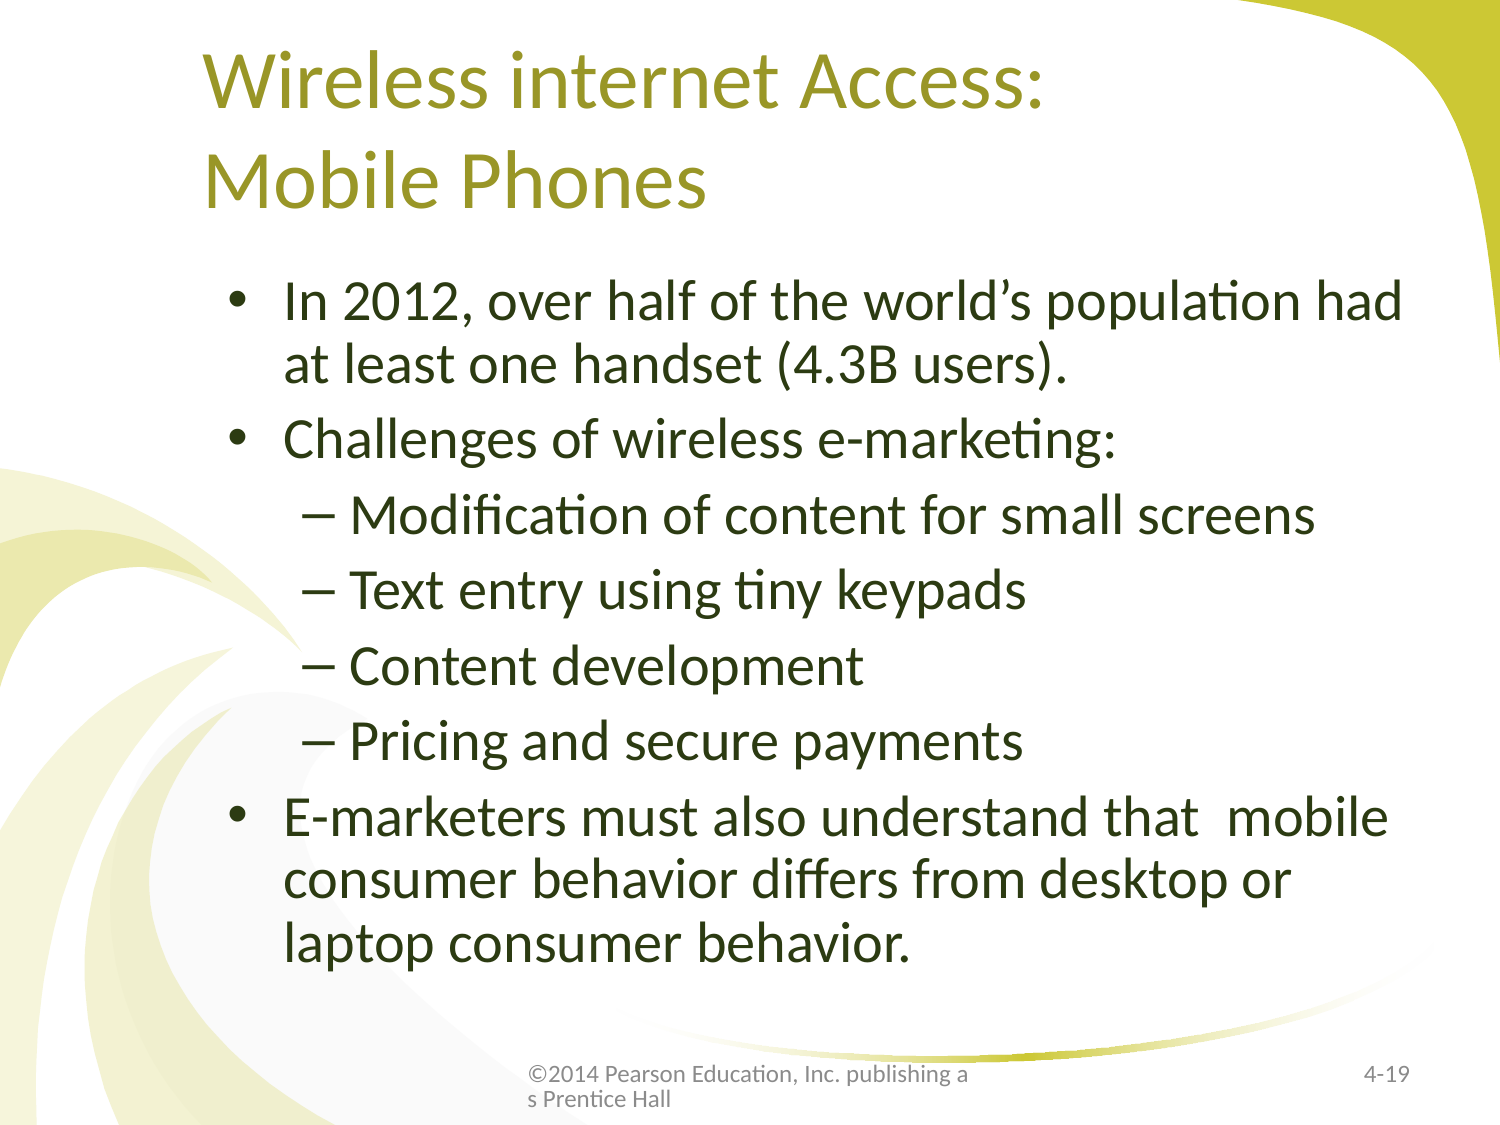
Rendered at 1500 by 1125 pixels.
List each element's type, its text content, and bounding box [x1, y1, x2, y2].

footer ©2014 Pearson Education, Inc. publishing as Prentice Hall [512, 1042, 988, 1103]
list In 2012, over half of the world’s population had at least one handset (4.3B users). Challenges of wireless e-marketing: Modification of content for small screens Text entry using tiny keypads Content development Pricing and secure payments E-marketers must also understand that mobile consumer behavior differs from desktop or laptop consumer behavior. [212, 262, 1438, 1000]
title Wireless internet Access: Mobile Phones [187, 37, 1438, 213]
slide_number 4-19 [1074, 1042, 1425, 1103]
